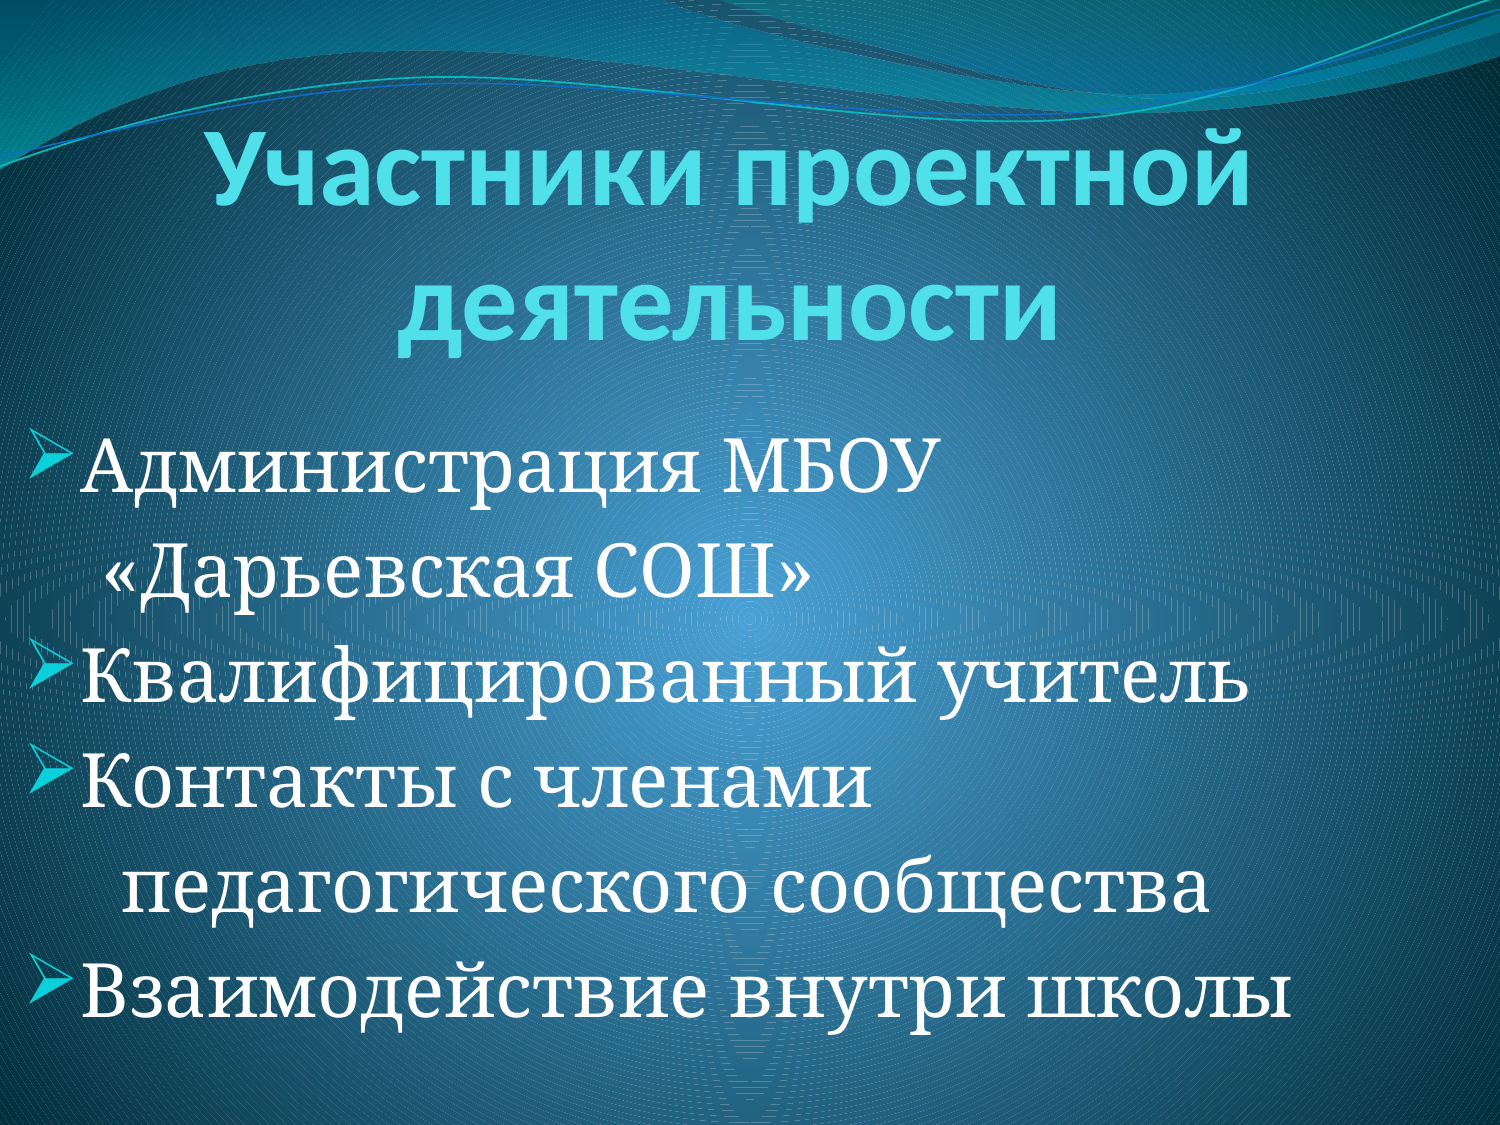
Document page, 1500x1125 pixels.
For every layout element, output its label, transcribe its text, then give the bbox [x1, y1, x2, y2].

subtitle Администрация МБОУ «Дарьевская СОШ» Квалифицированный учитель Контакты с членами педагогического сообщества Взаимодействие внутри школы [23, 409, 1500, 938]
title Участники проектной деятельности [87, 93, 1376, 364]
